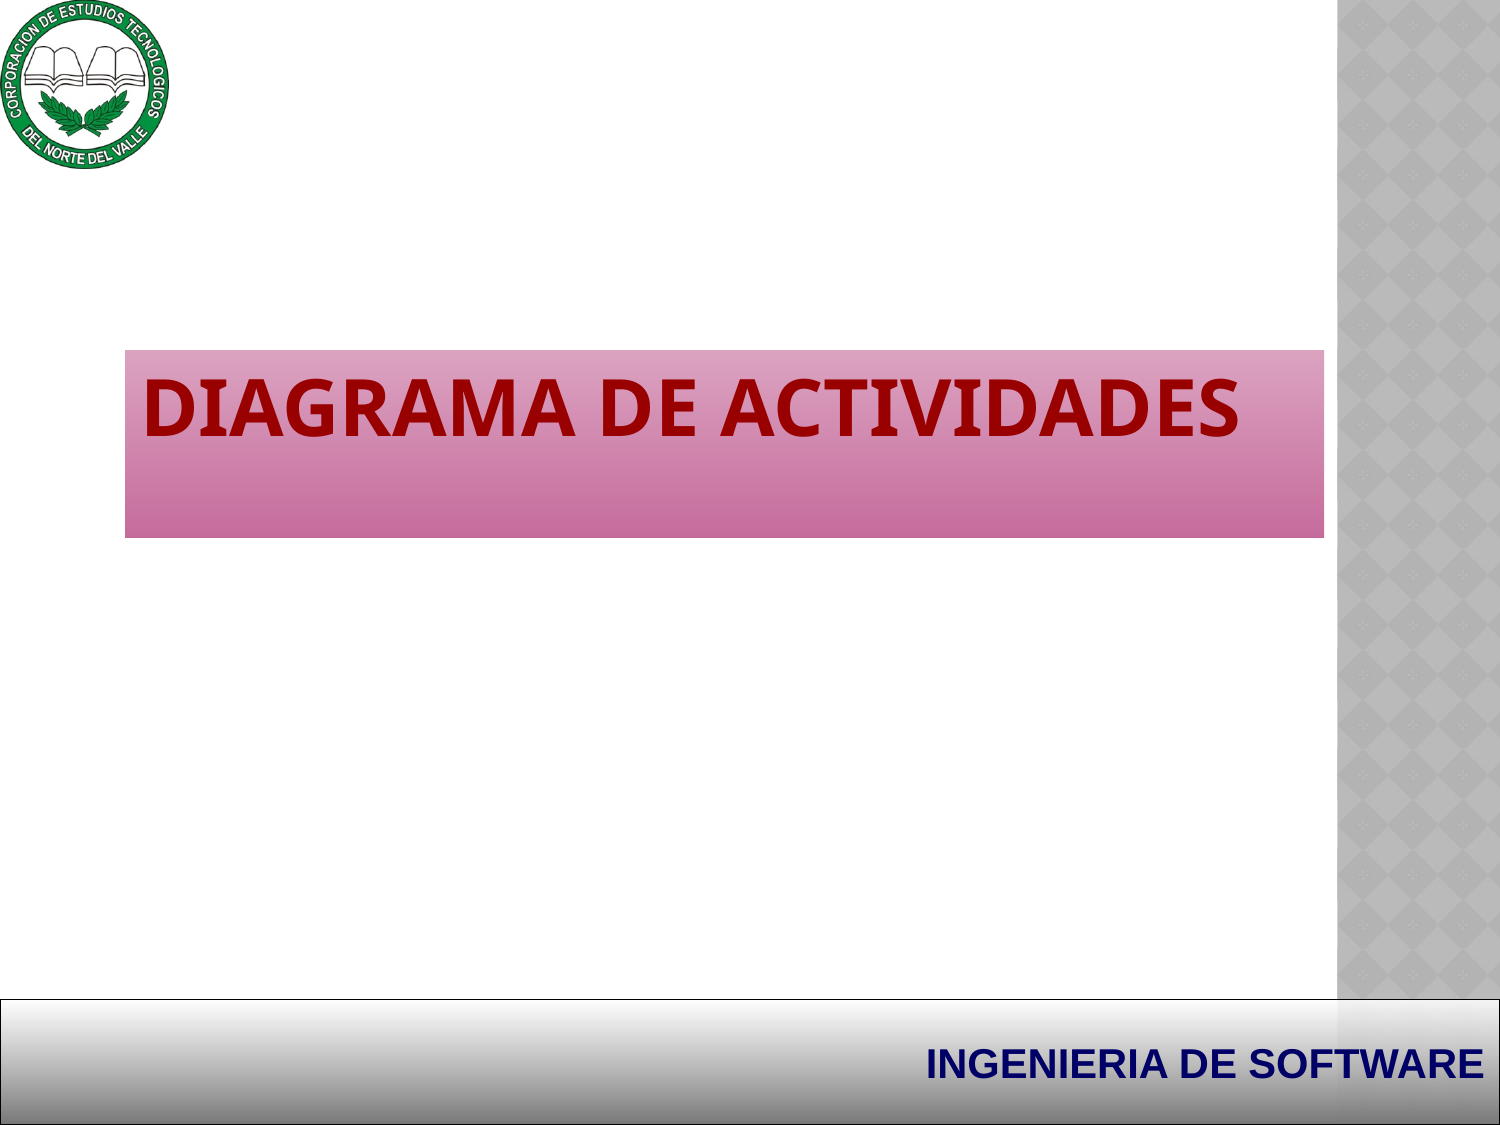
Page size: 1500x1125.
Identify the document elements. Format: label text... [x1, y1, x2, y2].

title Diagrama de Actividades [125, 350, 1325, 538]
picture [0, 0, 169, 169]
